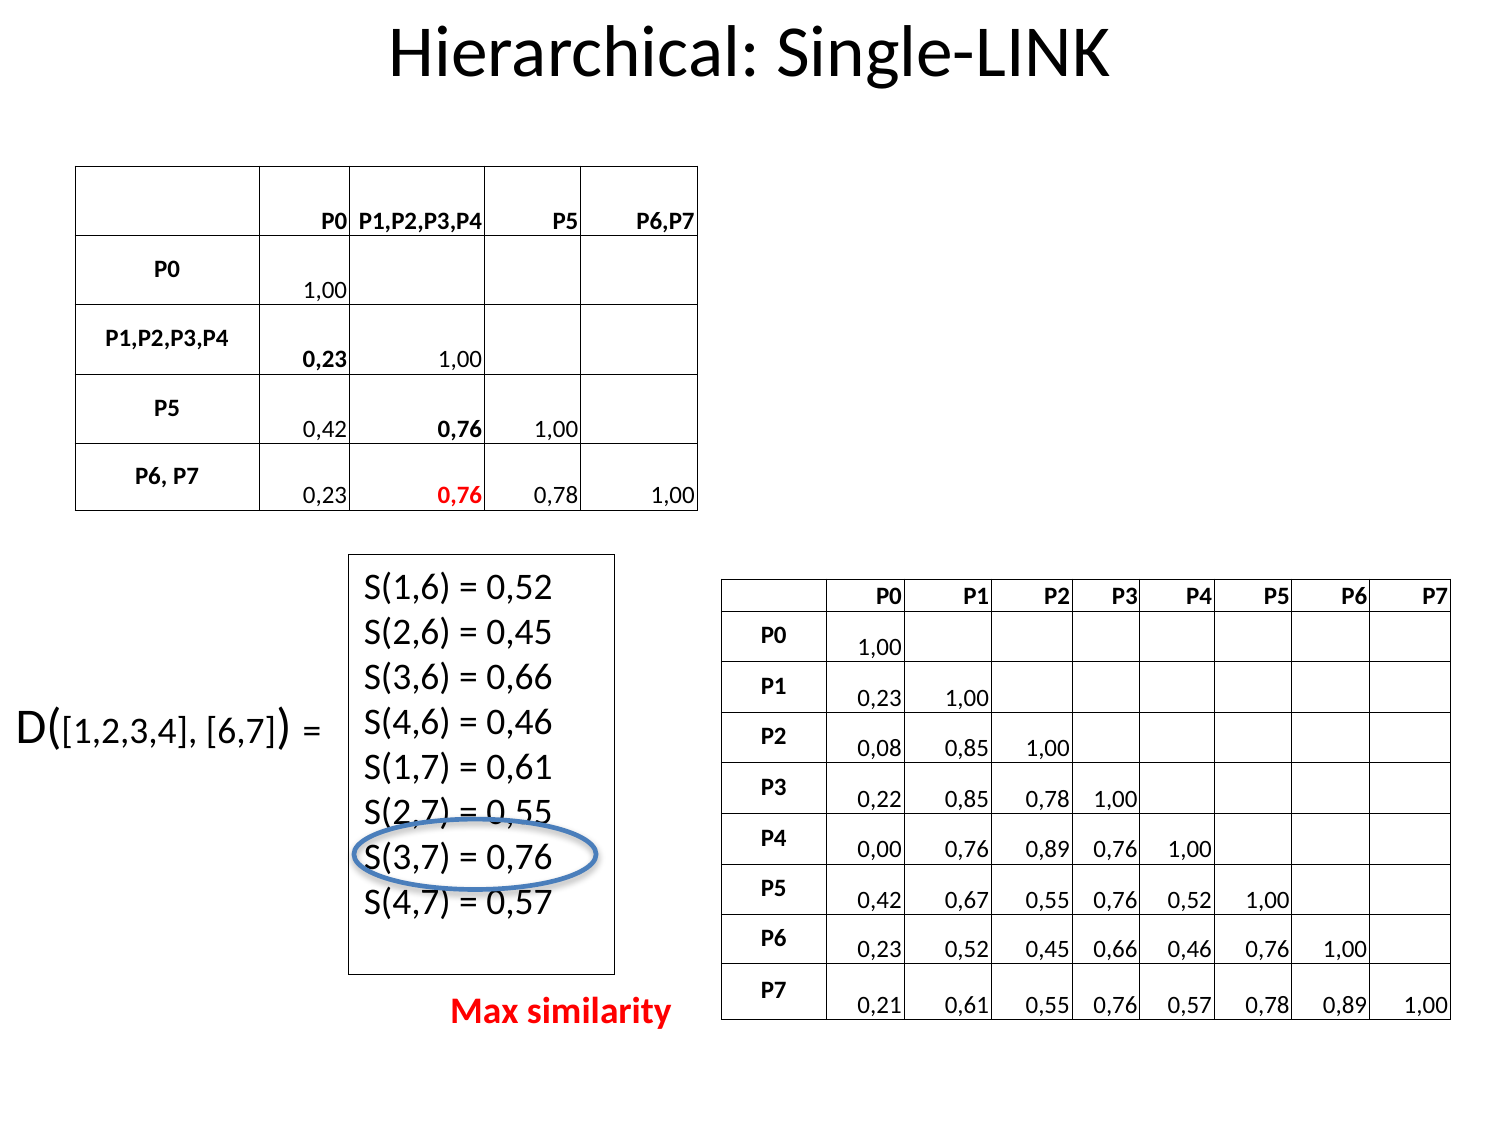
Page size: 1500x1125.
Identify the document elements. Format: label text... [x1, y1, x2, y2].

table_cell 0,76 [1073, 964, 1139, 1019]
table_cell [1370, 915, 1450, 963]
table_cell [1370, 612, 1450, 661]
table_cell [1292, 865, 1369, 914]
table_cell 0,42 [260, 375, 349, 443]
table_cell 0,78 [1215, 964, 1291, 1019]
table_cell 0,42 [827, 865, 904, 914]
table_cell 0,76 [350, 375, 484, 443]
table_cell [1140, 662, 1214, 712]
table_cell P1,P2,P3,P4 [76, 305, 259, 374]
table_cell 1,00 [1140, 814, 1214, 864]
table_cell [1073, 662, 1139, 712]
table_cell 1,00 [827, 612, 904, 661]
table_cell 0,23 [827, 662, 904, 712]
title Hierarchical: Single-LINK [75, 0, 1425, 99]
table_cell 0,21 [827, 964, 904, 1019]
table_cell 0,22 [827, 763, 904, 813]
table_cell 1,00 [260, 236, 349, 304]
table_header [722, 580, 826, 611]
table_header P2 [992, 580, 1072, 611]
table_cell 0,76 [1073, 814, 1139, 864]
table_cell P5 [76, 375, 259, 443]
table_cell 0,55 [992, 865, 1072, 914]
text_box S(1,6) = 0,52 S(2,6) = 0,45 S(3,6) = 0,66 S(4,6) = 0,46 S(1,7) = 0,61 S(2,7) = 0,55 S(3,7) = 0,76 S(4,7) = 0,57 [348, 554, 615, 975]
table_header P1 [905, 580, 991, 611]
table_cell P0 [722, 612, 826, 661]
table_cell 0,23 [827, 915, 904, 963]
table_cell [1215, 612, 1291, 661]
table_cell 0,23 [260, 305, 349, 374]
table_cell P4 [722, 814, 826, 864]
table_cell 0,85 [905, 713, 991, 762]
table_cell [1215, 662, 1291, 712]
table_cell [1292, 713, 1369, 762]
table_cell P5 [722, 865, 826, 914]
table_cell [581, 305, 697, 374]
table_cell [350, 236, 484, 304]
table_cell 0,85 [905, 763, 991, 813]
table_cell [905, 612, 991, 661]
table_cell [1215, 763, 1291, 813]
table_cell 0,55 [992, 964, 1072, 1019]
table_header P0 [827, 580, 904, 611]
table_cell P6, P7 [76, 444, 259, 510]
table_cell [1292, 662, 1369, 712]
table_cell 0,78 [992, 763, 1072, 813]
table_cell [1292, 814, 1369, 864]
table_cell 1,00 [350, 305, 484, 374]
table_header P4 [1140, 580, 1214, 611]
table_cell 0,00 [827, 814, 904, 864]
table_header P1,P2,P3,P4 [350, 167, 484, 235]
table_cell P1 [722, 662, 826, 712]
table_cell 0,57 [1140, 964, 1214, 1019]
table_cell 1,00 [1215, 865, 1291, 914]
table_cell 0,76 [350, 444, 484, 510]
table_cell [1215, 713, 1291, 762]
table_cell [992, 612, 1072, 661]
table_cell [1292, 612, 1369, 661]
table_cell 1,00 [1370, 964, 1450, 1019]
table_cell 1,00 [581, 444, 697, 510]
table_cell [1140, 612, 1214, 661]
table_cell 0,08 [827, 713, 904, 762]
table_cell 0,66 [1073, 915, 1139, 963]
table_cell [581, 236, 697, 304]
table_cell P7 [722, 964, 826, 1019]
table_cell [1370, 662, 1450, 712]
table_cell [1370, 763, 1450, 813]
table_cell P3 [722, 763, 826, 813]
table_cell [485, 305, 580, 374]
table_cell [581, 375, 697, 443]
table_cell P0 [76, 236, 259, 304]
table_header P5 [1215, 580, 1291, 611]
table_header P0 [260, 167, 349, 235]
text_box D([1,2,3,4], [6,7]) = [0, 685, 348, 761]
table_cell 0,52 [1140, 865, 1214, 914]
table_cell [1370, 814, 1450, 864]
table_cell [1215, 814, 1291, 864]
table_cell [485, 236, 580, 304]
table_header P6,P7 [581, 167, 697, 235]
table_header [76, 167, 259, 235]
table_cell [1073, 713, 1139, 762]
table_cell 1,00 [1292, 915, 1369, 963]
table_cell [1073, 612, 1139, 661]
table_cell [992, 662, 1072, 712]
table_cell [1292, 763, 1369, 813]
table_header P6 [1292, 580, 1369, 611]
table_cell 1,00 [1073, 763, 1139, 813]
table_header P5 [485, 167, 580, 235]
table_cell 0,23 [260, 444, 349, 510]
table_header P7 [1370, 580, 1450, 611]
table_cell [1140, 713, 1214, 762]
table_cell 1,00 [905, 662, 991, 712]
table_cell 0,76 [905, 814, 991, 864]
table_cell [1140, 763, 1214, 813]
table_cell 1,00 [992, 713, 1072, 762]
table_cell 0,46 [1140, 915, 1214, 963]
table_cell 0,89 [1292, 964, 1369, 1019]
table_cell 0,89 [992, 814, 1072, 864]
table_cell [1370, 713, 1450, 762]
table_cell 0,45 [992, 915, 1072, 963]
table_cell 0,76 [1073, 865, 1139, 914]
table_cell [1370, 865, 1450, 914]
table_cell P6 [722, 915, 826, 963]
table_header P3 [1073, 580, 1139, 611]
text_box [353, 818, 597, 891]
table_cell 0,67 [905, 865, 991, 914]
table_cell 1,00 [485, 375, 580, 443]
table_cell 0,52 [905, 915, 991, 963]
table_cell 0,78 [485, 444, 580, 510]
table_cell 0,76 [1215, 915, 1291, 963]
table_cell 0,61 [905, 964, 991, 1019]
table_cell P2 [722, 713, 826, 762]
text_box Max similarity [435, 979, 711, 1039]
